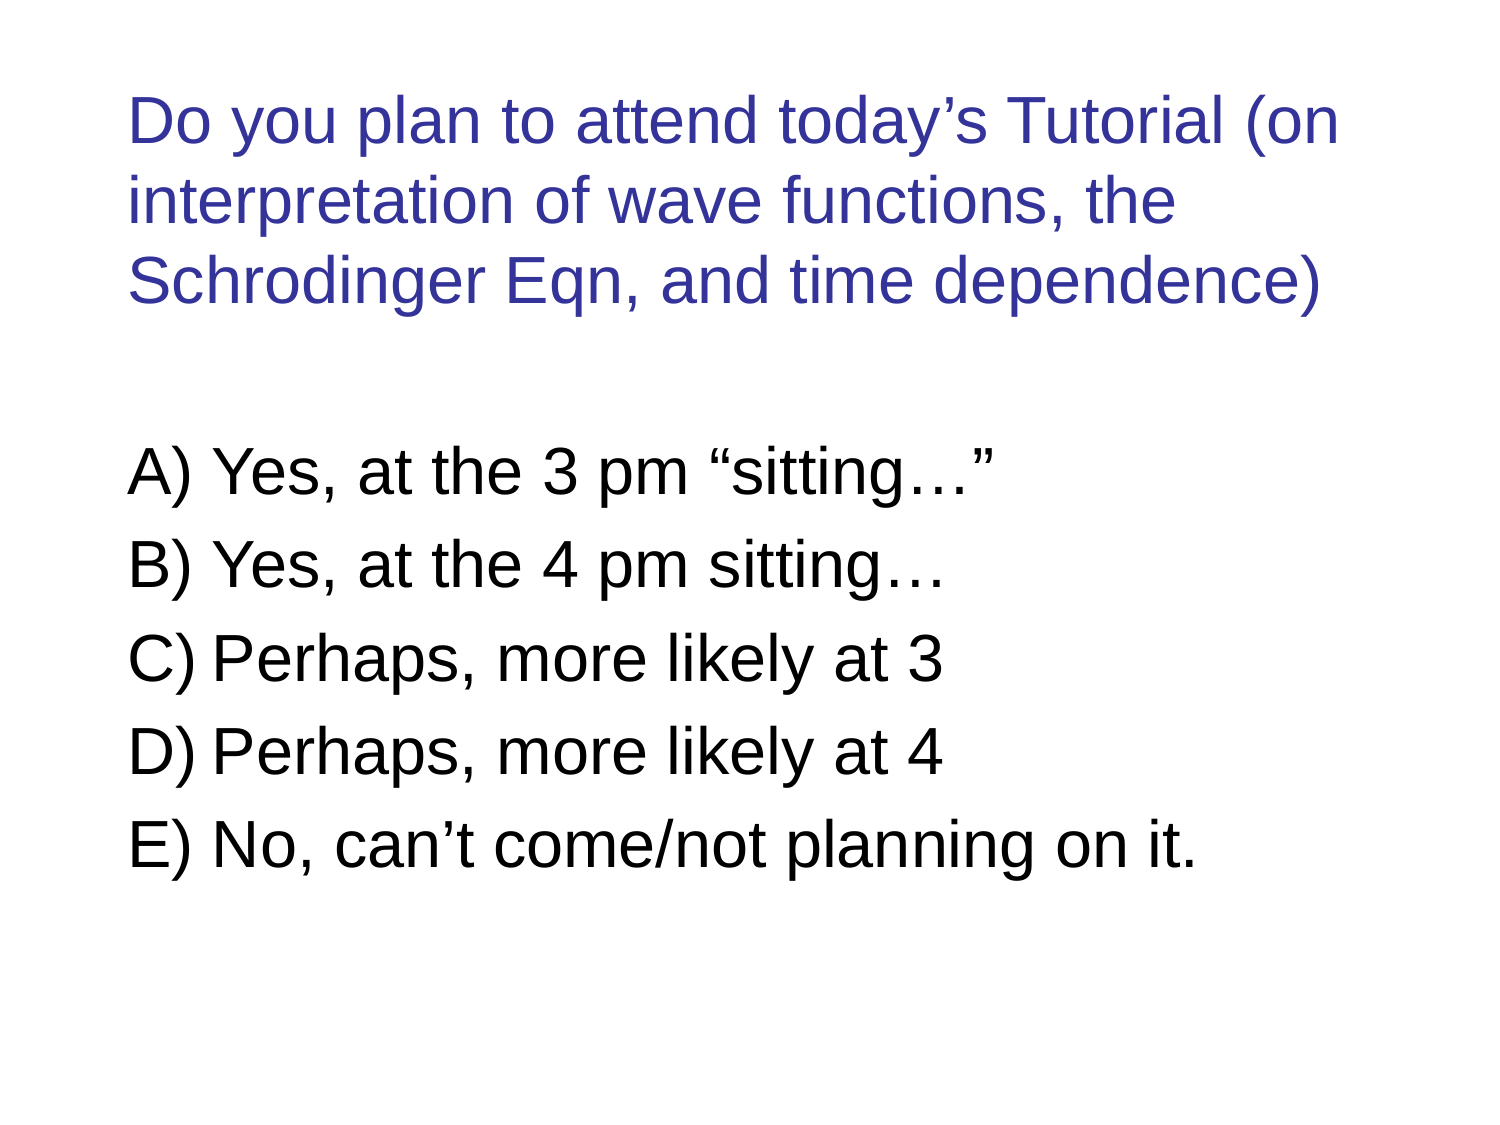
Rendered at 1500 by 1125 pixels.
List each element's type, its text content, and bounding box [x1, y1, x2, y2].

list Yes, at the 3 pm “sitting…” Yes, at the 4 pm sitting… Perhaps, more likely at 3 Perhaps, more likely at 4 No, can’t come/not planning on it. [112, 420, 1388, 1091]
title Do you plan to attend today’s Tutorial (on interpretation of wave functions, the Schrodinger Eqn, and time dependence) [112, 72, 1388, 321]
